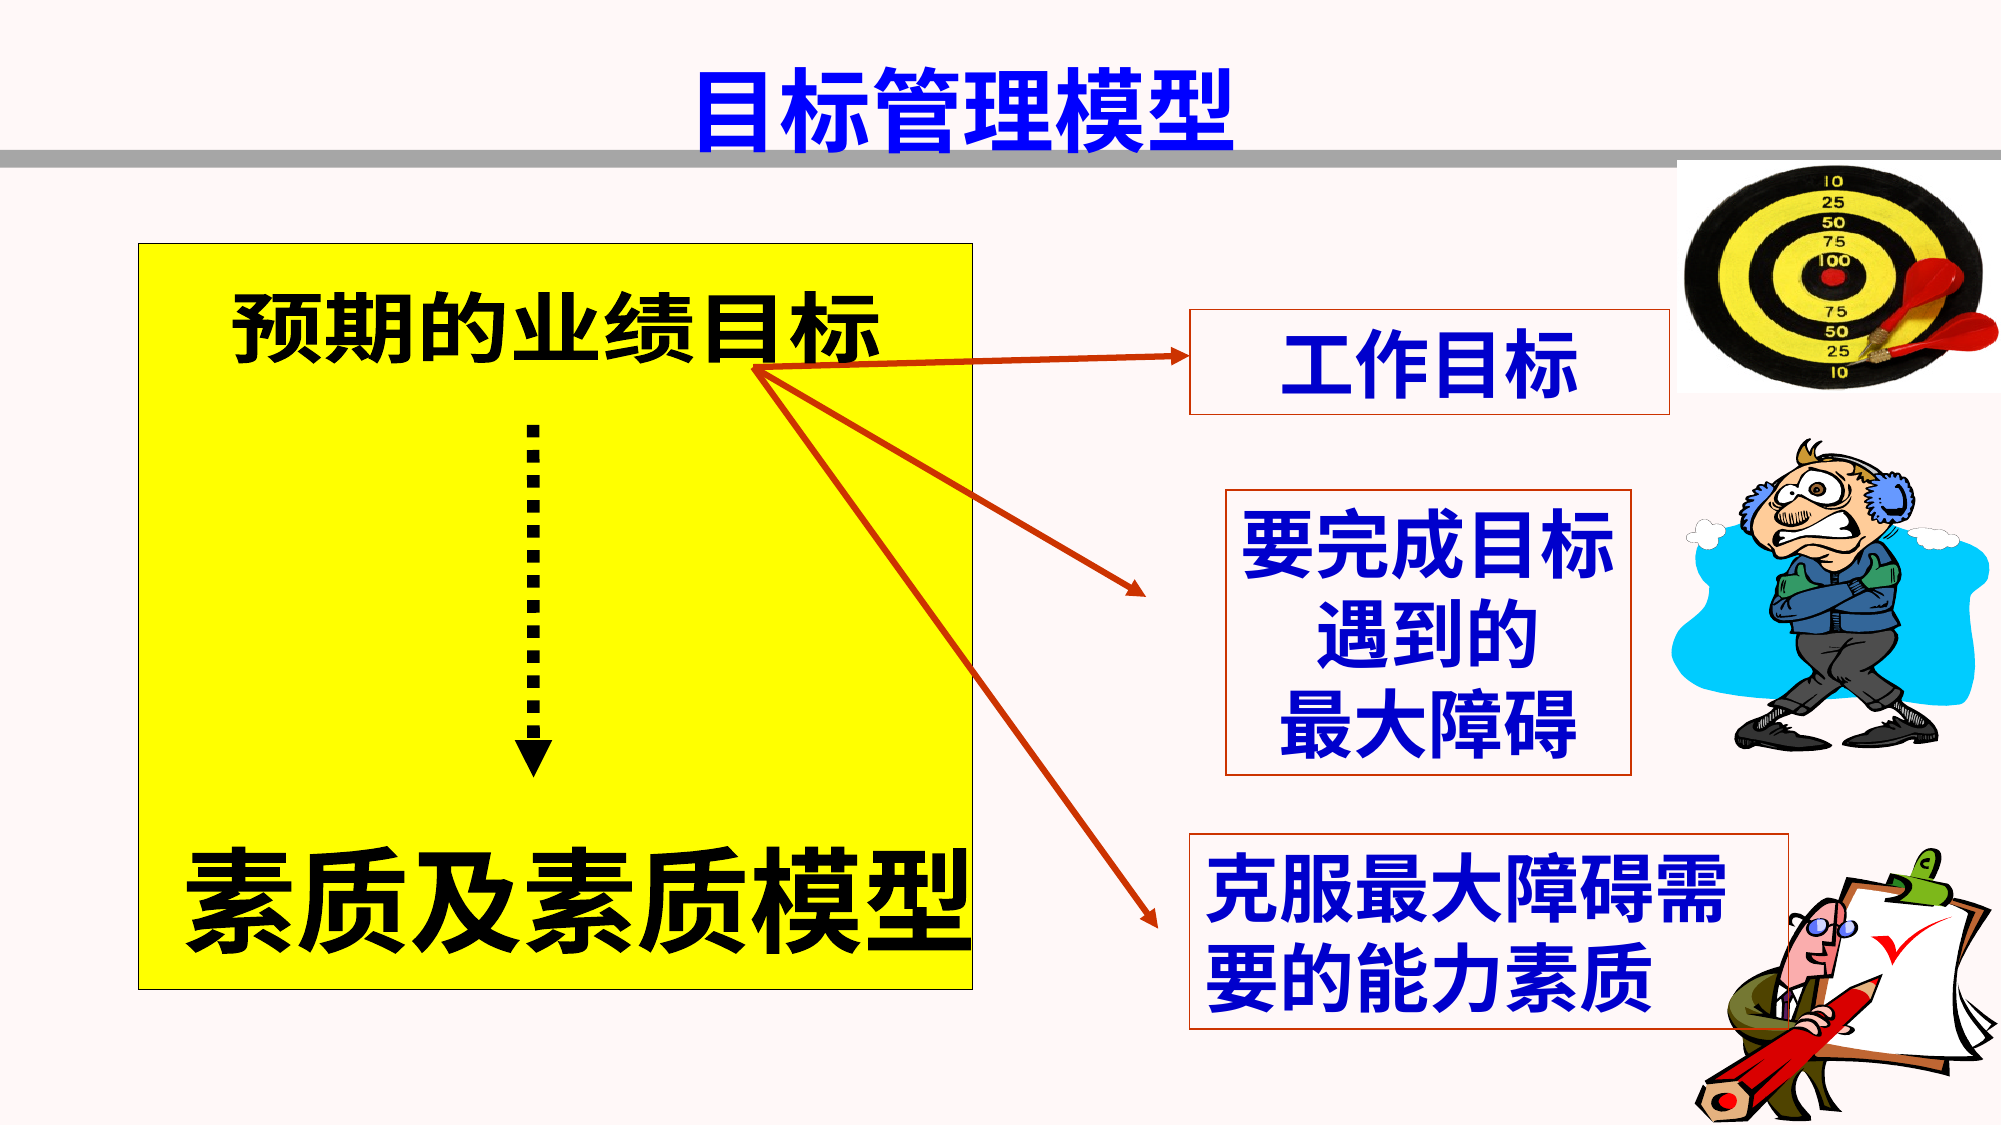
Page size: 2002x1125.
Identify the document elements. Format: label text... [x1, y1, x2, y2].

text_box [754, 367, 1147, 597]
text_box 要完成目标 遇到的 最大障碍 [1225, 489, 1631, 775]
text_box [754, 349, 1190, 368]
text_box [527, 765, 540, 778]
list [1669, 432, 2001, 758]
list [138, 243, 973, 990]
text_box 目标管理模型 [144, 46, 1781, 153]
picture [1694, 845, 2001, 1125]
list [1677, 159, 2001, 393]
text_box [753, 367, 1159, 929]
text_box 克服最大障碍需要的能力素质 [1189, 834, 1789, 1029]
text_box 工作目标 [1189, 309, 1670, 415]
